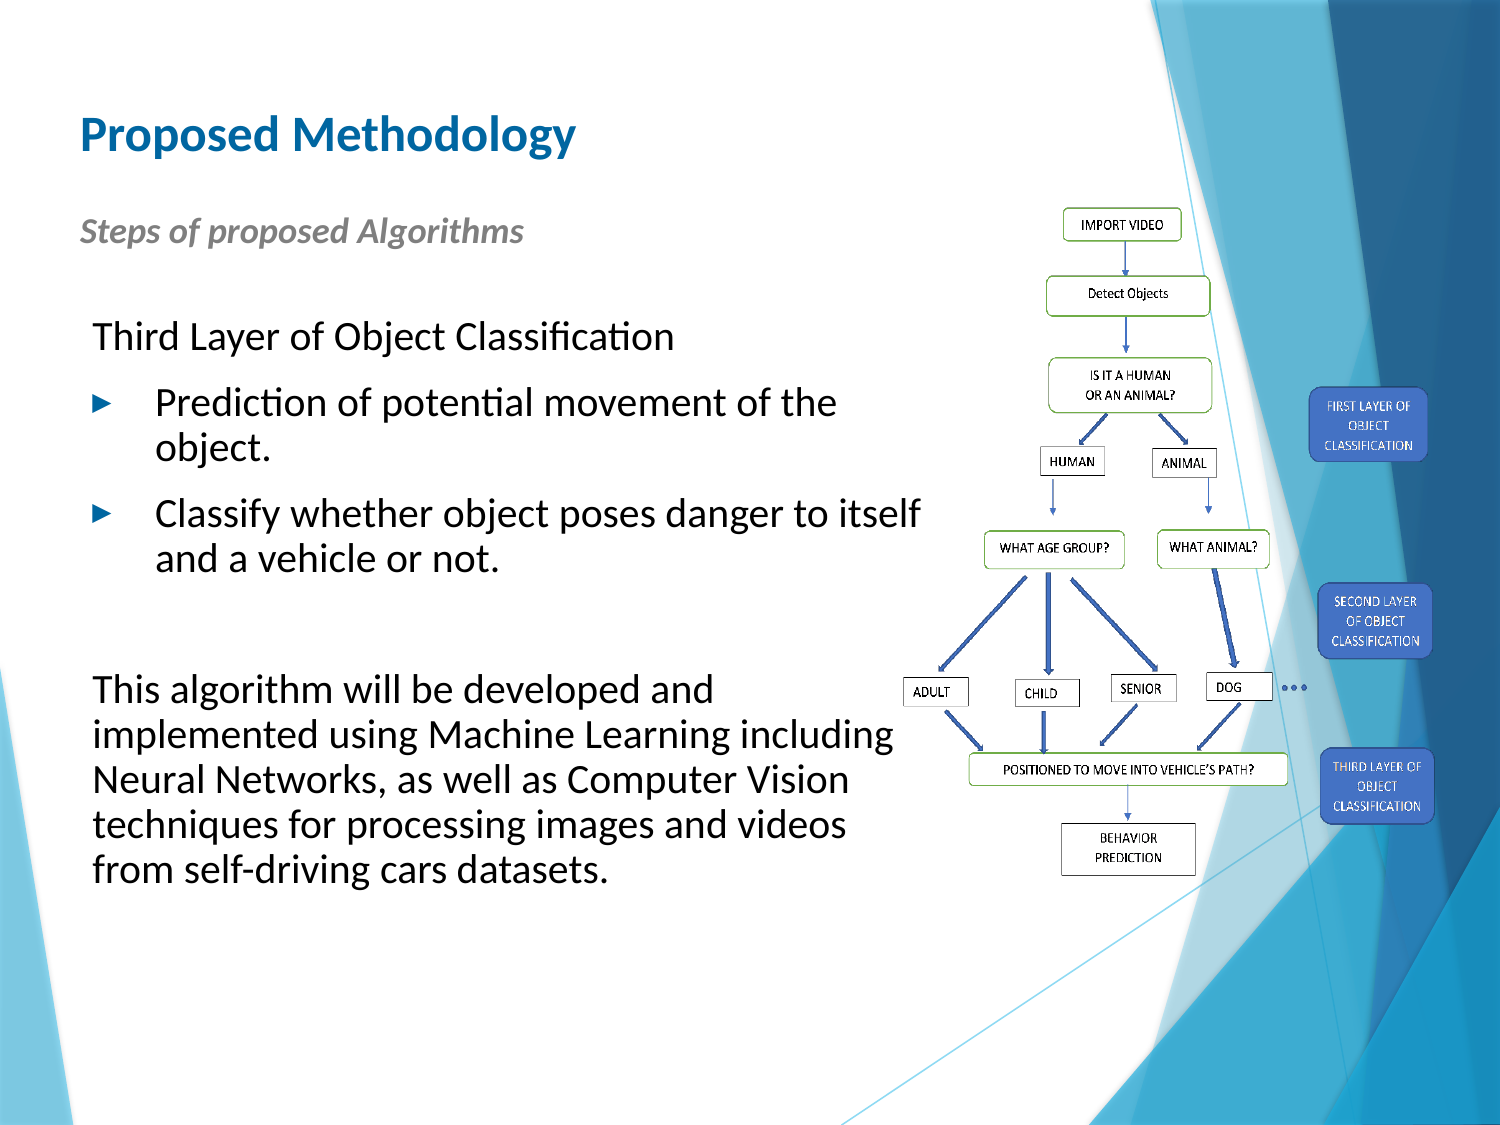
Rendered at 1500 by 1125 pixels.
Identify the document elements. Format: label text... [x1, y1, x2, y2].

subtitle Steps of proposed Algorithms [1437, 196, 1447, 266]
subtitle Steps of proposed Algorithms [65, 196, 882, 266]
picture [882, 196, 1436, 877]
title Proposed Methodology [65, 92, 1447, 179]
list Third Layer of Object Classification Prediction of potential movement of the object. Classify whether object poses danger to itself and a vehicle or not. This algorithm will be developed and implemented using Machine Learning including Neural Networks, as well as Computer Vision techniques for processing images and videos from self-driving cars datasets. [65, 299, 953, 980]
